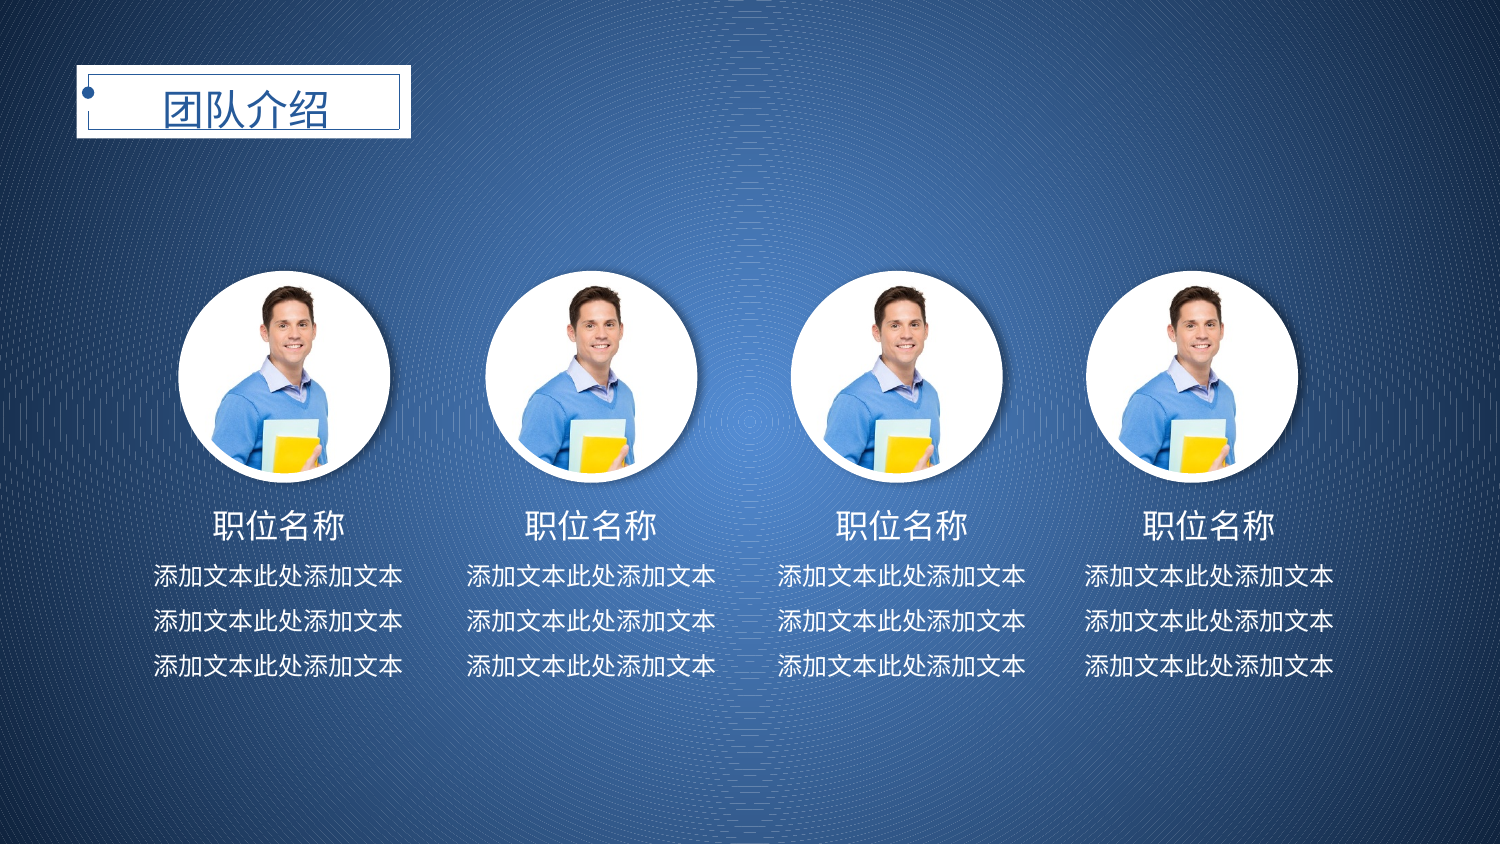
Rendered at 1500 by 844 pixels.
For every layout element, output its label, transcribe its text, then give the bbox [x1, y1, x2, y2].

text_box 职位名称 添加文本此处添加文本 添加文本此处添加文本 添加文本此处添加文本 [112, 477, 424, 688]
picture [1090, 275, 1294, 479]
picture [795, 275, 999, 479]
text_box 职位名称 添加文本此处添加文本 添加文本此处添加文本 添加文本此处添加文本 [735, 477, 1042, 688]
text_box 职位名称 添加文本此处添加文本 添加文本此处添加文本 添加文本此处添加文本 [1042, 477, 1376, 688]
picture [489, 275, 693, 479]
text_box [76, 51, 412, 139]
text_box 职位名称 添加文本此处添加文本 添加文本此处添加文本 添加文本此处添加文本 [424, 477, 735, 688]
picture [182, 275, 386, 479]
